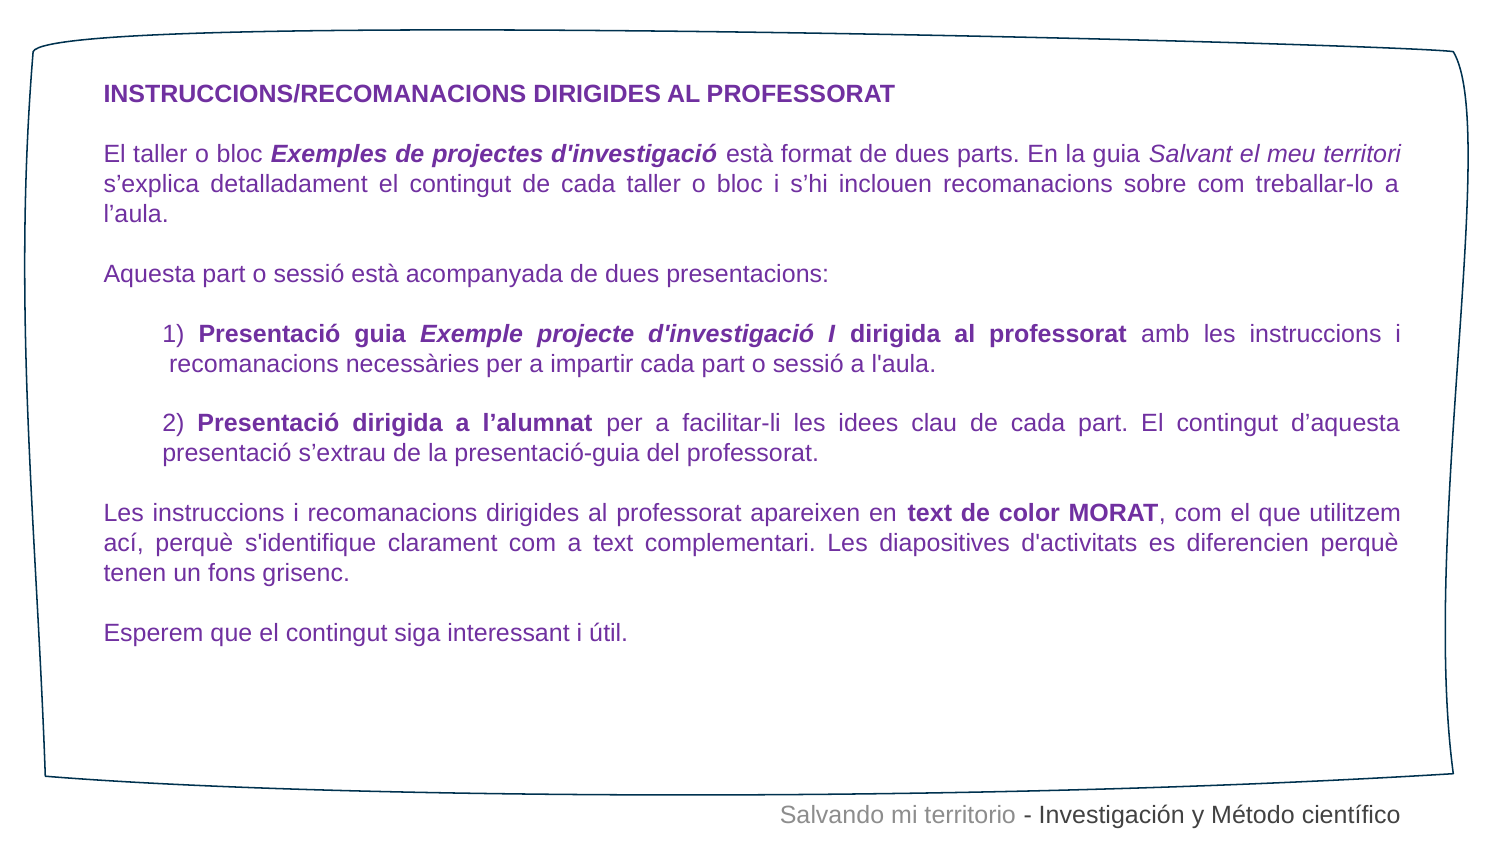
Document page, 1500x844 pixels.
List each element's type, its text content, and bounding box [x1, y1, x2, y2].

text_box [24, 29, 1469, 790]
text_box INSTRUCCIONS/RECOMANACIONS DIRIGIDES AL PROFESSORAT El taller o bloc Exemples de projectes d'investigació està format de dues parts. En la guia Salvant el meu territori s’explica detalladament el contingut de cada taller o bloc i s’hi inclouen recomanacions sobre com treballar-lo a l’aula. Aquesta part o sessió està acompanyada de dues presentacions: 1) Presentació guia Exemple projecte d'investigació I dirigida al professorat amb les instruccions i recomanacions necessàries per a impartir cada part o sessió a l'aula. 2) Presentació dirigida a l’alumnat per a facilitar-li les idees clau de cada part. El contingut d’aquesta presentació s’extrau de la presentació-guia del professorat. Les instruccions i recomanacions dirigides al professorat apareixen en text de color MORAT, com el que utilitzem ací, perquè s'identifique clarament com a text complementari. Les diapositives d'activitats es diferencien perquè tenen un fons grisenc. Esperem que el contingut siga interessant i útil. [88, 62, 1417, 747]
text_box Salvando mi territorio - Investigación y Método científico [88, 790, 1417, 844]
